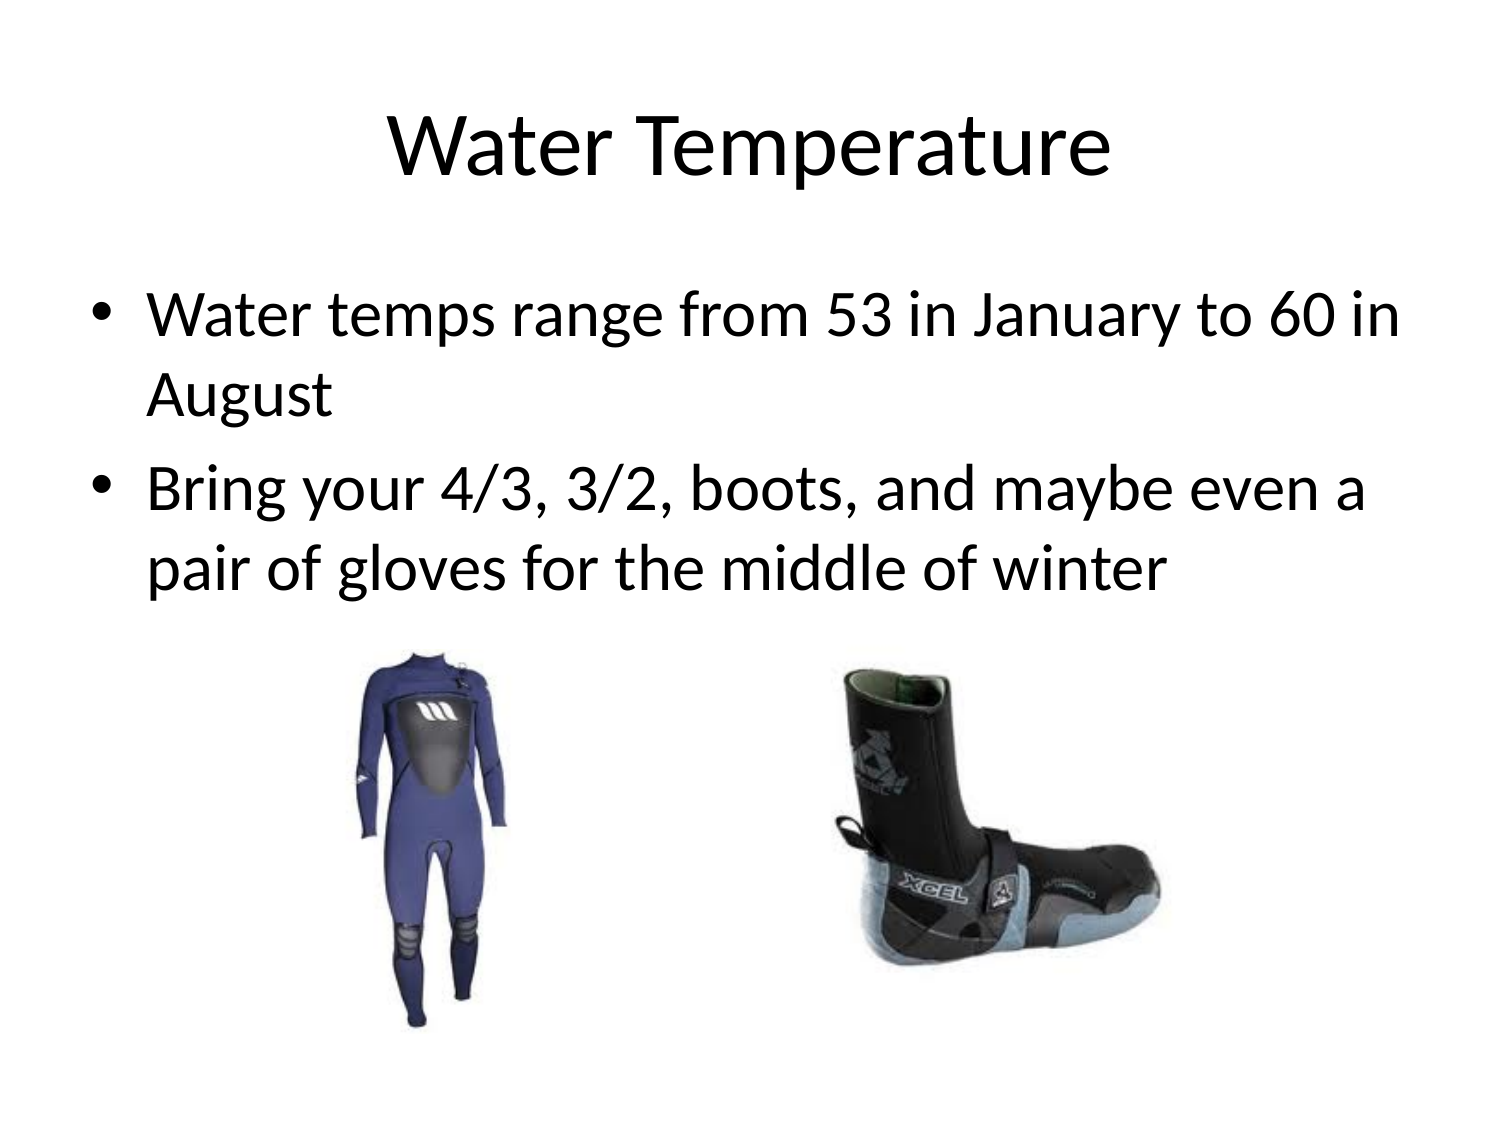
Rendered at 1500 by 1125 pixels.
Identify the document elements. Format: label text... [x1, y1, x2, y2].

picture [237, 649, 622, 1034]
picture [787, 617, 1204, 1034]
list Water temps range from 53 in January to 60 in August Bring your 4/3, 3/2, boots, and maybe even a pair of gloves for the middle of winter [75, 262, 1425, 1005]
title Water Temperature [75, 45, 1425, 233]
